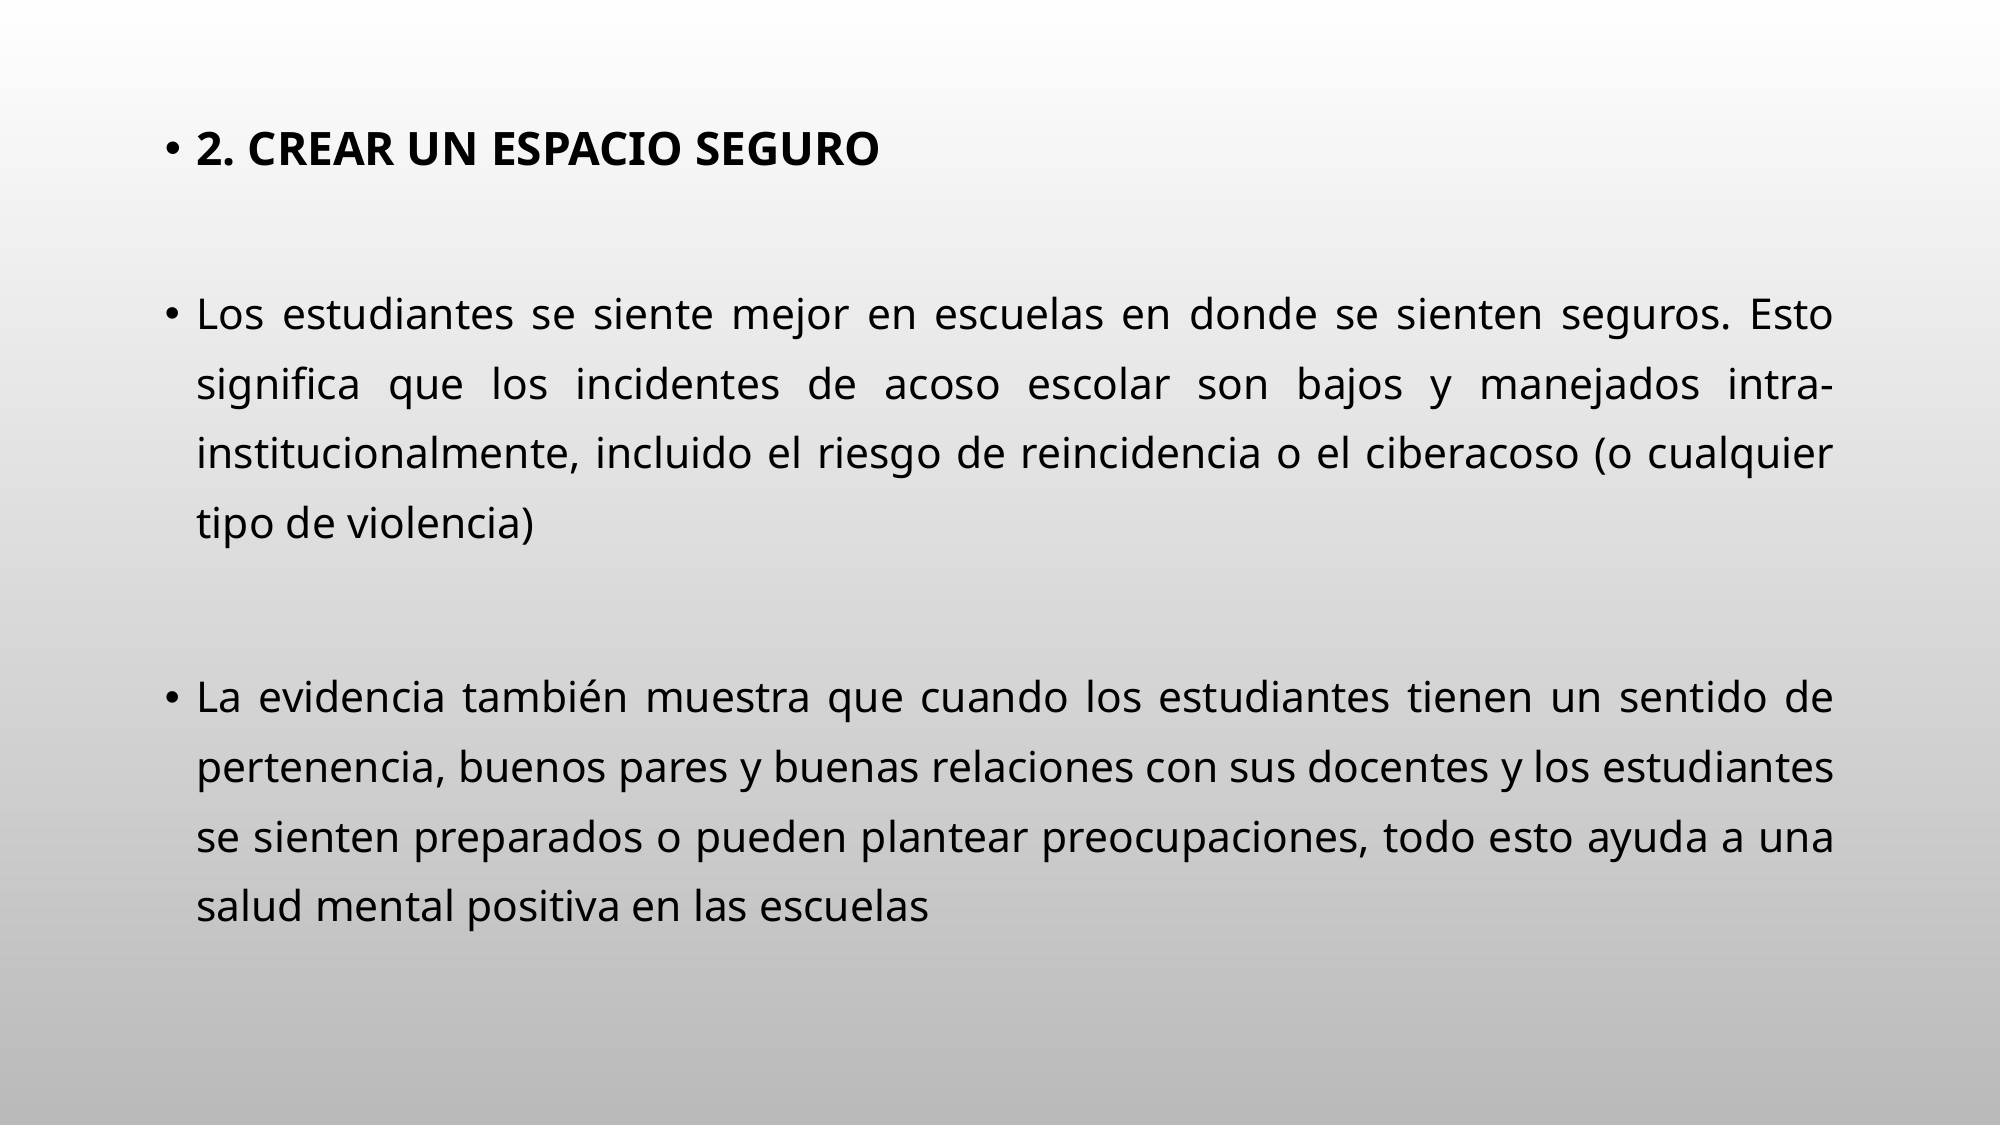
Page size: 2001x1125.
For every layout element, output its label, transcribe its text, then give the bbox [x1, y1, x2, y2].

list 2. Crear un espacio seguro Los estudiantes se siente mejor en escuelas en donde se sienten seguros. Esto significa que los incidentes de acoso escolar son bajos y manejados intra-institucionalmente, incluido el riesgo de reincidencia o el ciberacoso (o cualquier tipo de violencia) La evidencia también muestra que cuando los estudiantes tienen un sentido de pertenencia, buenos pares y buenas relaciones con sus docentes y los estudiantes se sienten preparados o pueden plantear preocupaciones, todo esto ayuda a una salud mental positiva en las escuelas [149, 96, 1850, 950]
